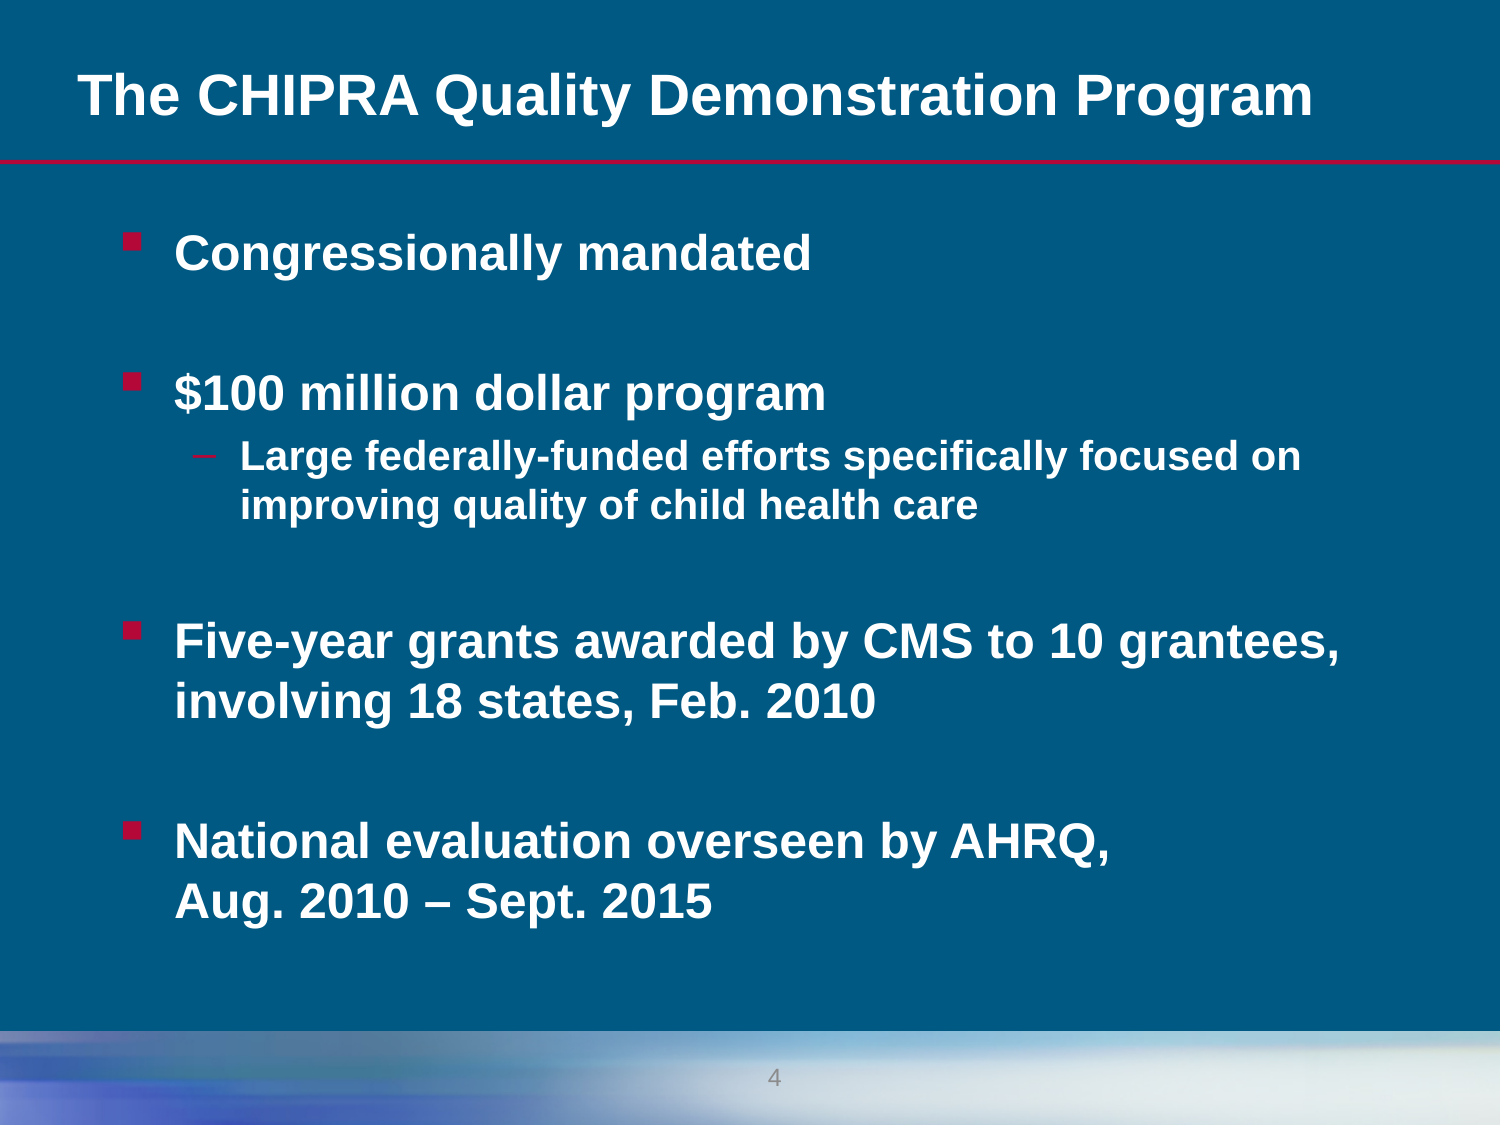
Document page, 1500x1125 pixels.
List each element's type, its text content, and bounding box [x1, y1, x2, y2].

picture [0, 1032, 1500, 1125]
list Congressionally mandated $100 million dollar program Large federally-funded efforts specifically focused on improving quality of child health care Five-year grants awarded by CMS to 10 grantees, involving 18 states, Feb. 2010 National evaluation overseen by AHRQ, Aug. 2010 – Sept. 2015 [102, 212, 1361, 990]
title The CHIPRA Quality Demonstration Program [62, 37, 1357, 148]
slide_number 4 [600, 1046, 950, 1107]
